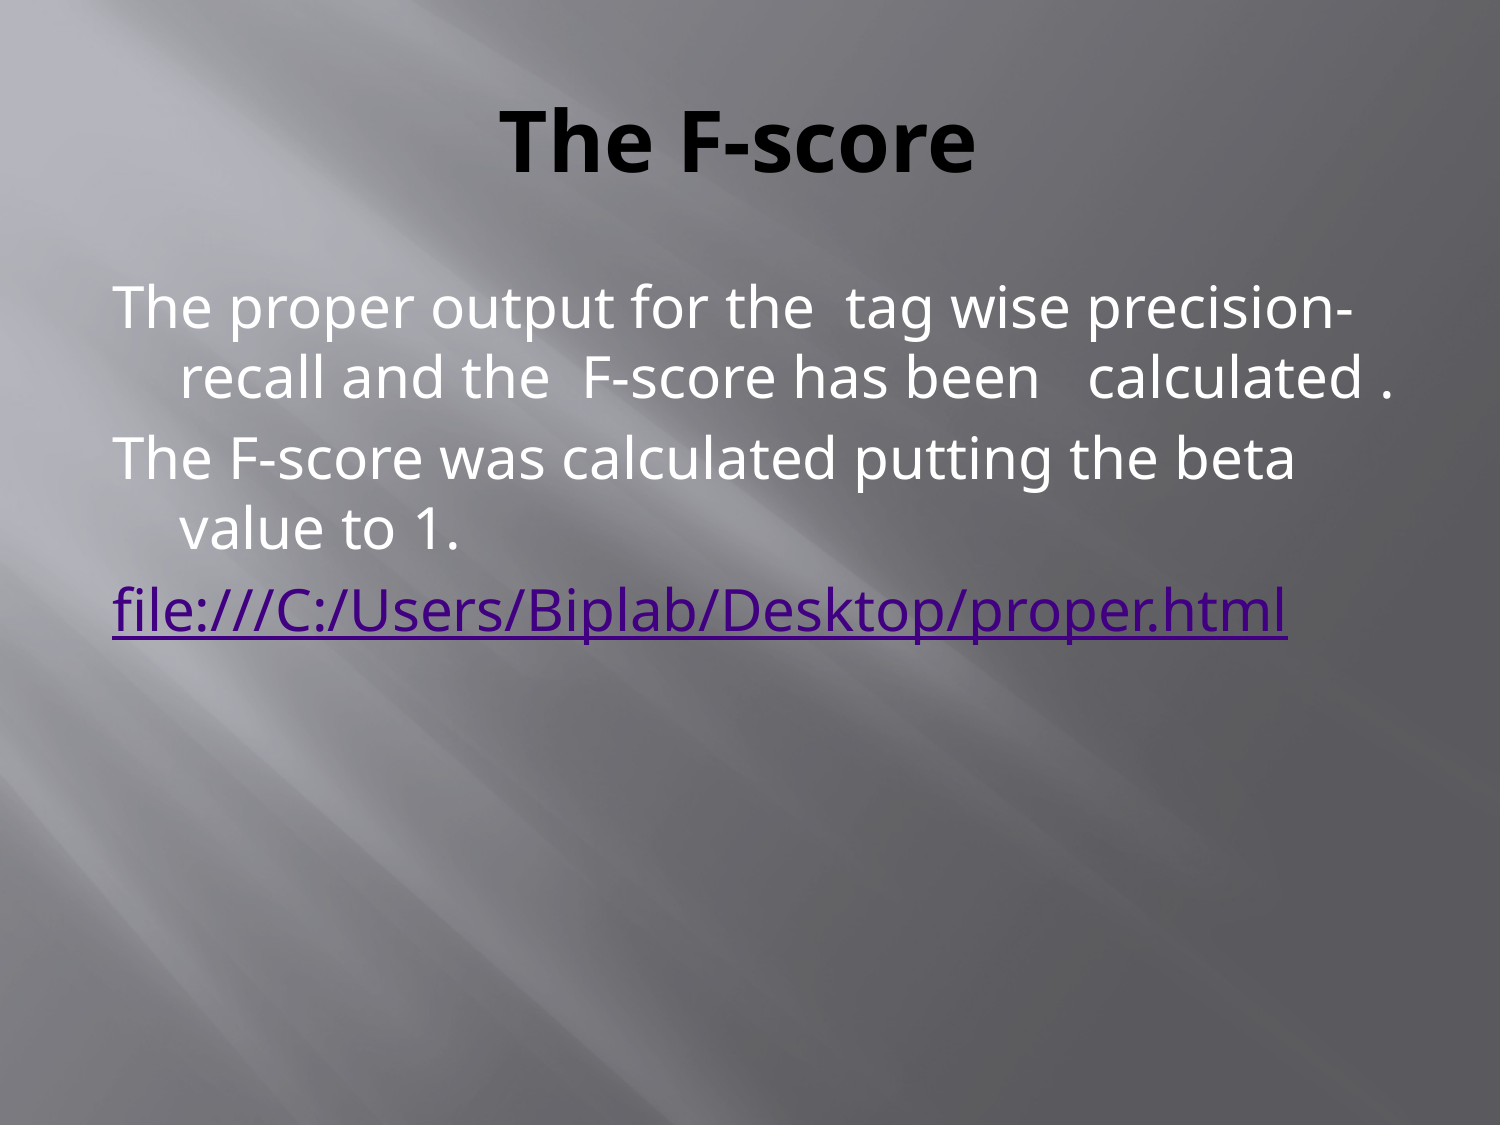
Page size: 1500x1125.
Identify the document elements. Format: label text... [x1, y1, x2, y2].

list The proper output for the tag wise precision-recall and the F-score has been calculated . The F-score was calculated putting the beta value to 1. file:///C:/Users/Biplab/Desktop/proper.html [75, 262, 1425, 1035]
title The F-score [75, 45, 1425, 233]
